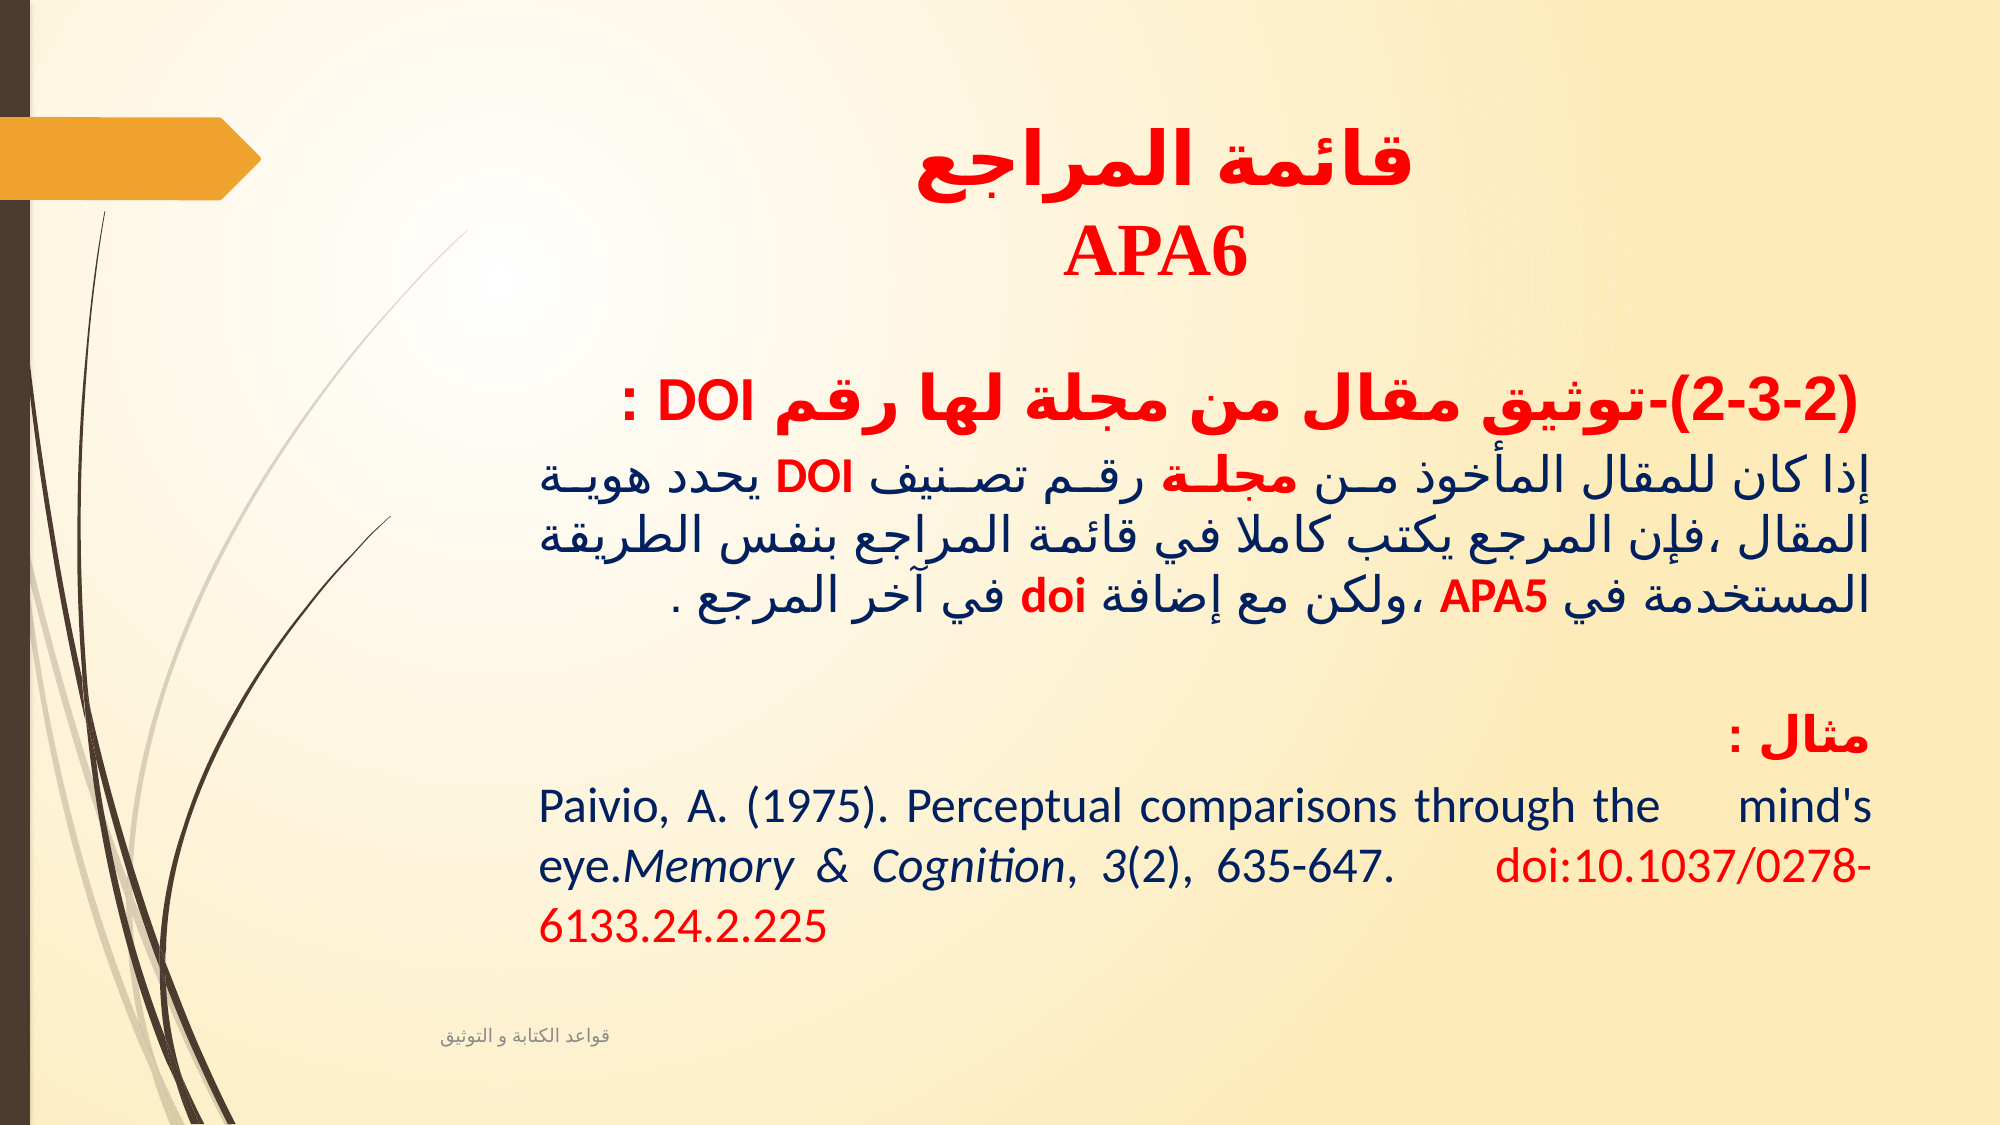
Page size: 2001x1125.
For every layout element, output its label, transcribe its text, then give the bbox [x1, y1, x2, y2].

list (2-3-2)-توثيق مقال من مجلة لها رقم DOI : إذا كان للمقال المأخوذ من مجلة رقم تصنيف DOI يحدد هوية المقال ،فإن المرجع يكتب كاملا في قائمة المراجع بنفس الطريقة المستخدمة في APA5 ،ولكن مع إضافة doi في آخر المرجع . مثال : Paivio, A. (1975). Perceptual comparisons through the mind's eye.Memory & Cognition, 3(2), 635-647. doi:10.1037/0278-6133.24.2.225 [523, 350, 1888, 970]
footer قواعد الكتابة و التوثيق [424, 1006, 1675, 1067]
title قائمة المراجع APA6 [425, 102, 1888, 313]
